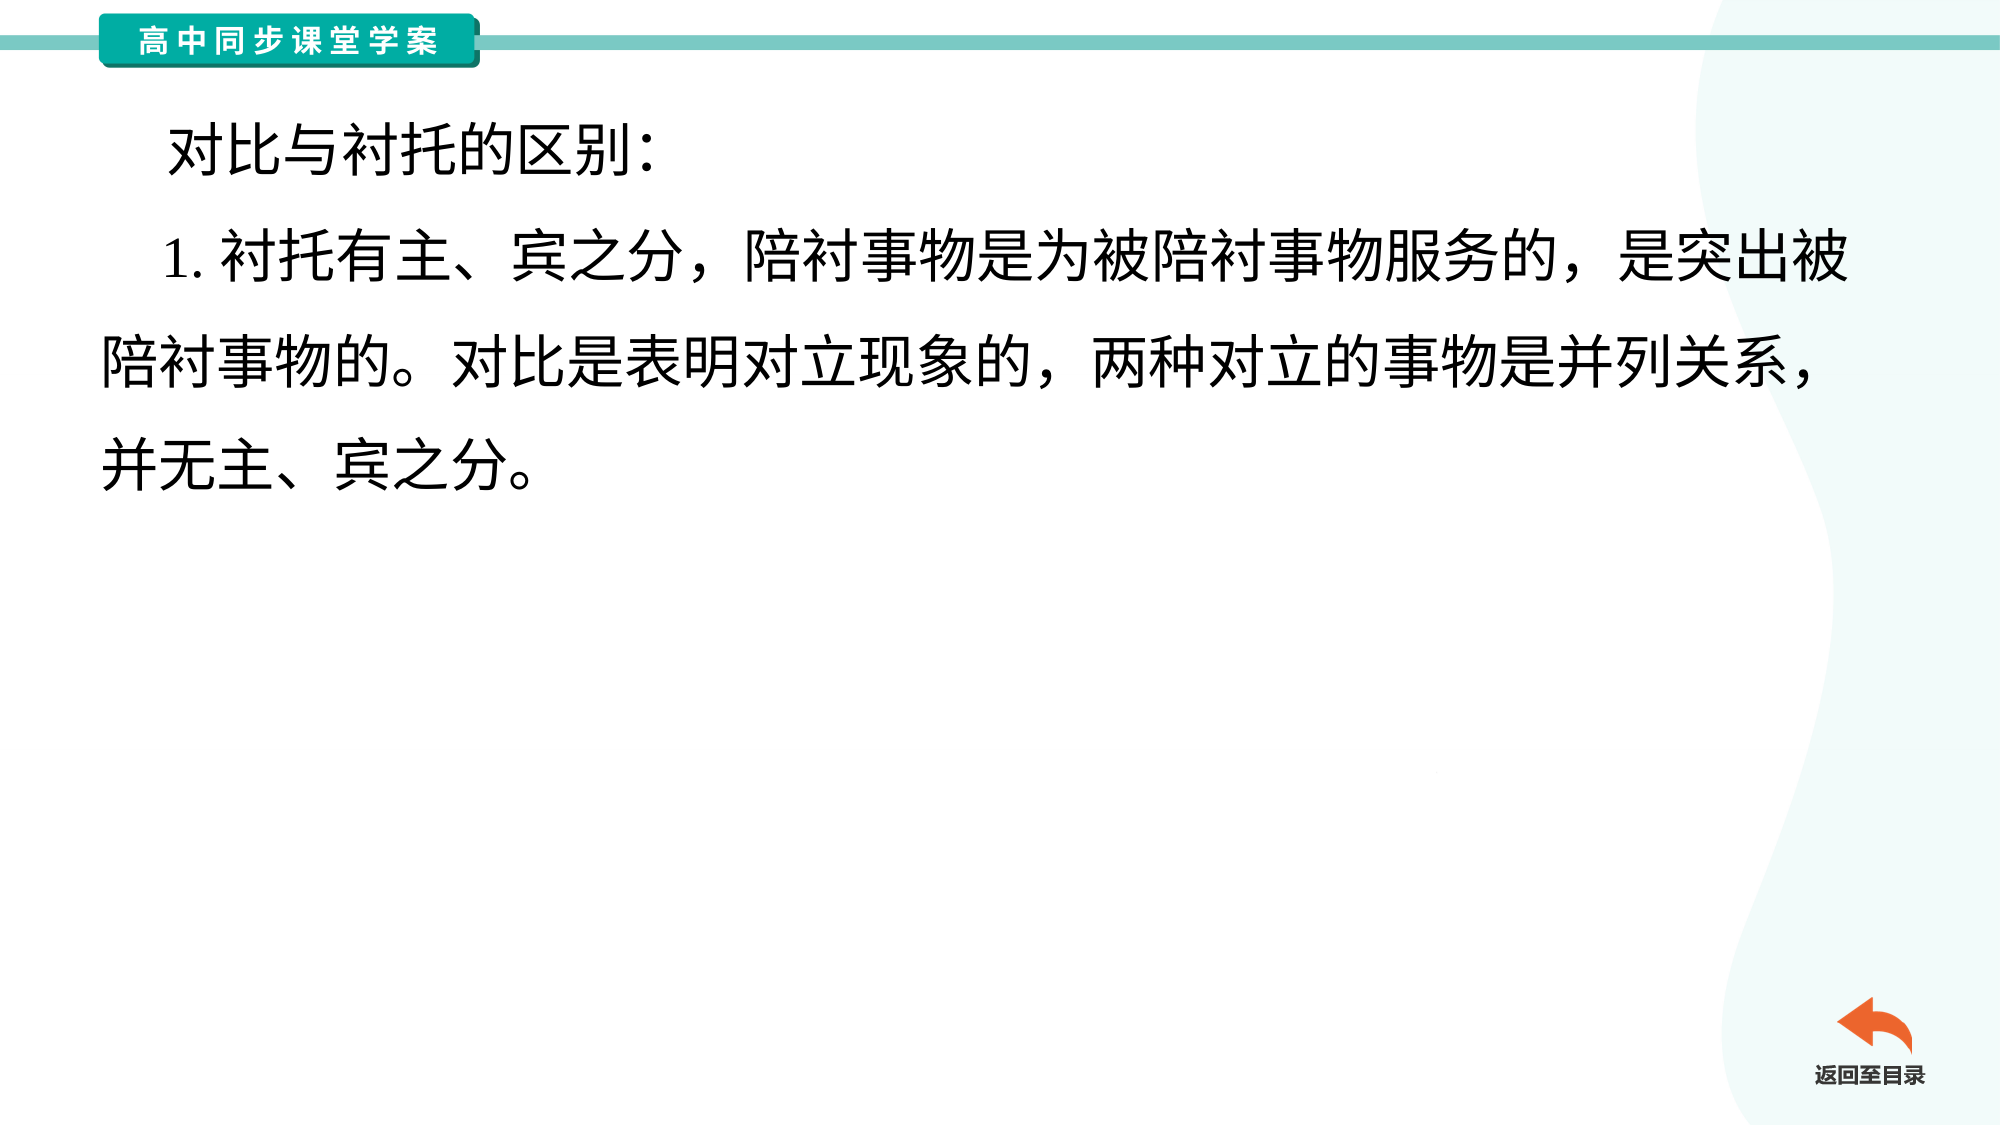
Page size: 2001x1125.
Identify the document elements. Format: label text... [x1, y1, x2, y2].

text_box 对比与衬托的区别： 1.衬托有主、宾之分，陪衬事物是为被陪衬事物服务的，是突出被 陪衬事物的。对比是表明对立现象的，两种对立的事物是并列关系， 并无主、宾之分。 [100, 76, 1899, 487]
picture [0, 0, 2000, 1125]
